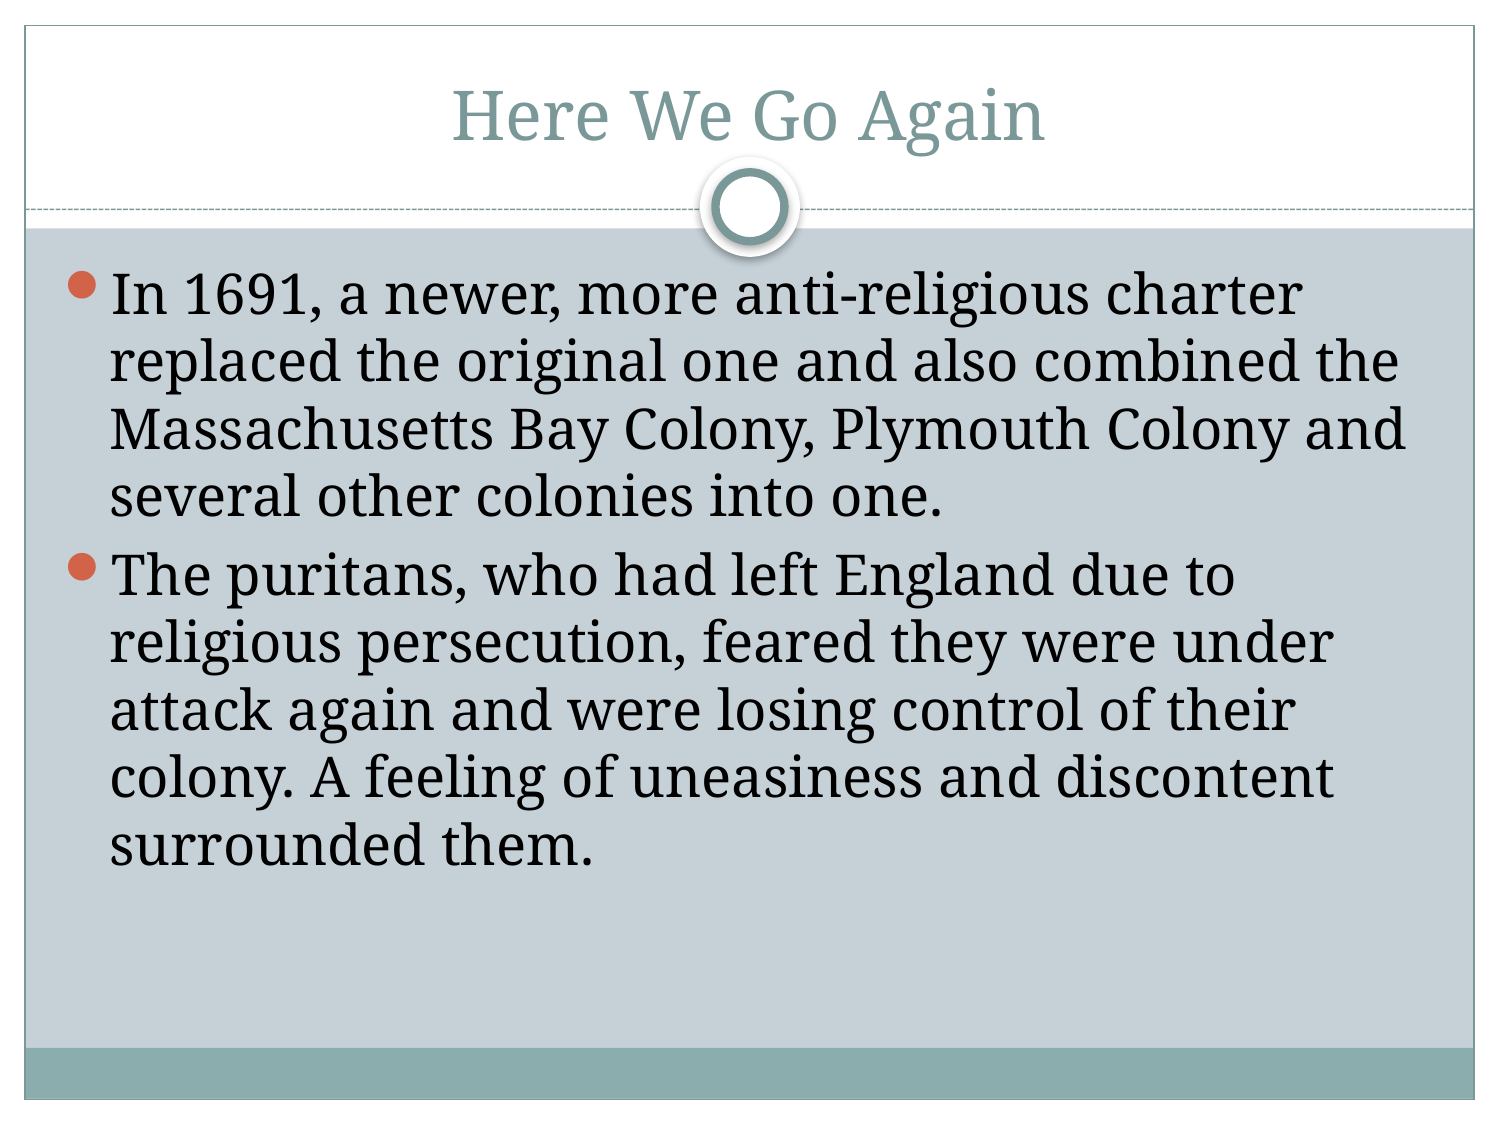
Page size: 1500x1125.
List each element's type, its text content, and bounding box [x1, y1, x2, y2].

list In 1691, a newer, more anti-religious charter replaced the original one and also combined the Massachusetts Bay Colony, Plymouth Colony and several other colonies into one. The puritans, who had left England due to religious persecution, feared they were under attack again and were losing control of their colony. A feeling of uneasiness and discontent surrounded them. [49, 250, 1445, 1001]
title Here We Go Again [49, 37, 1450, 162]
